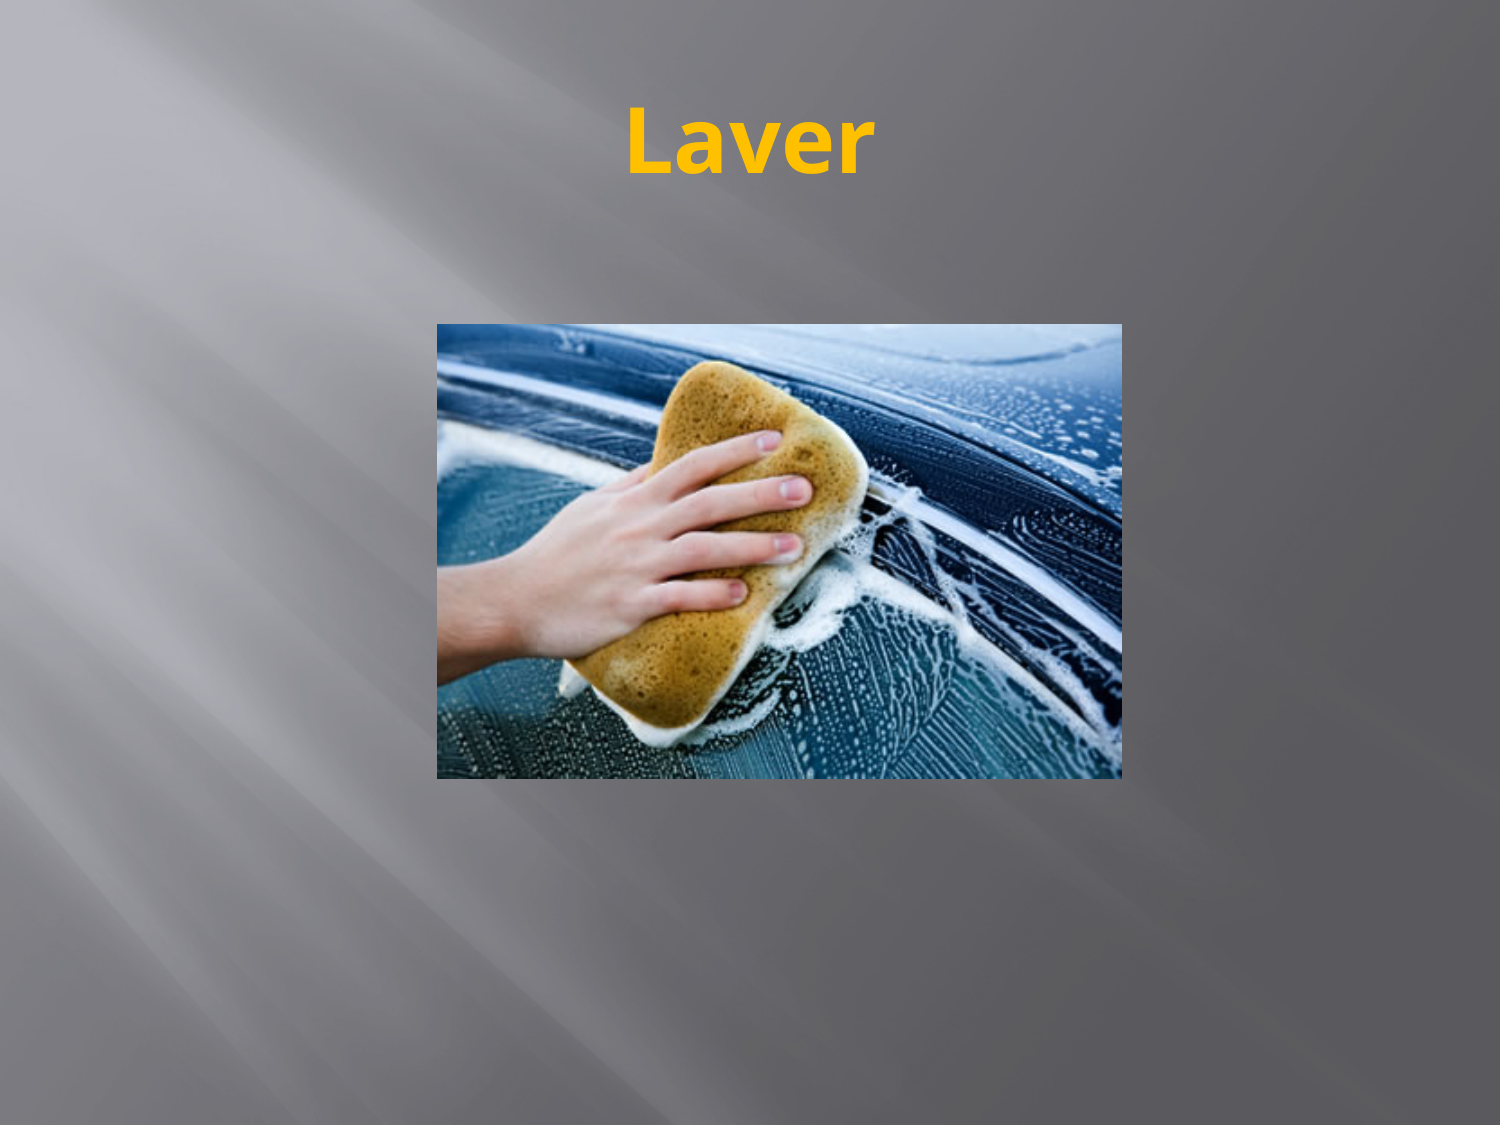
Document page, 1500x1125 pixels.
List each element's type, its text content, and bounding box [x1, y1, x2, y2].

text_box Laver [299, 74, 1200, 200]
picture [437, 324, 1123, 780]
